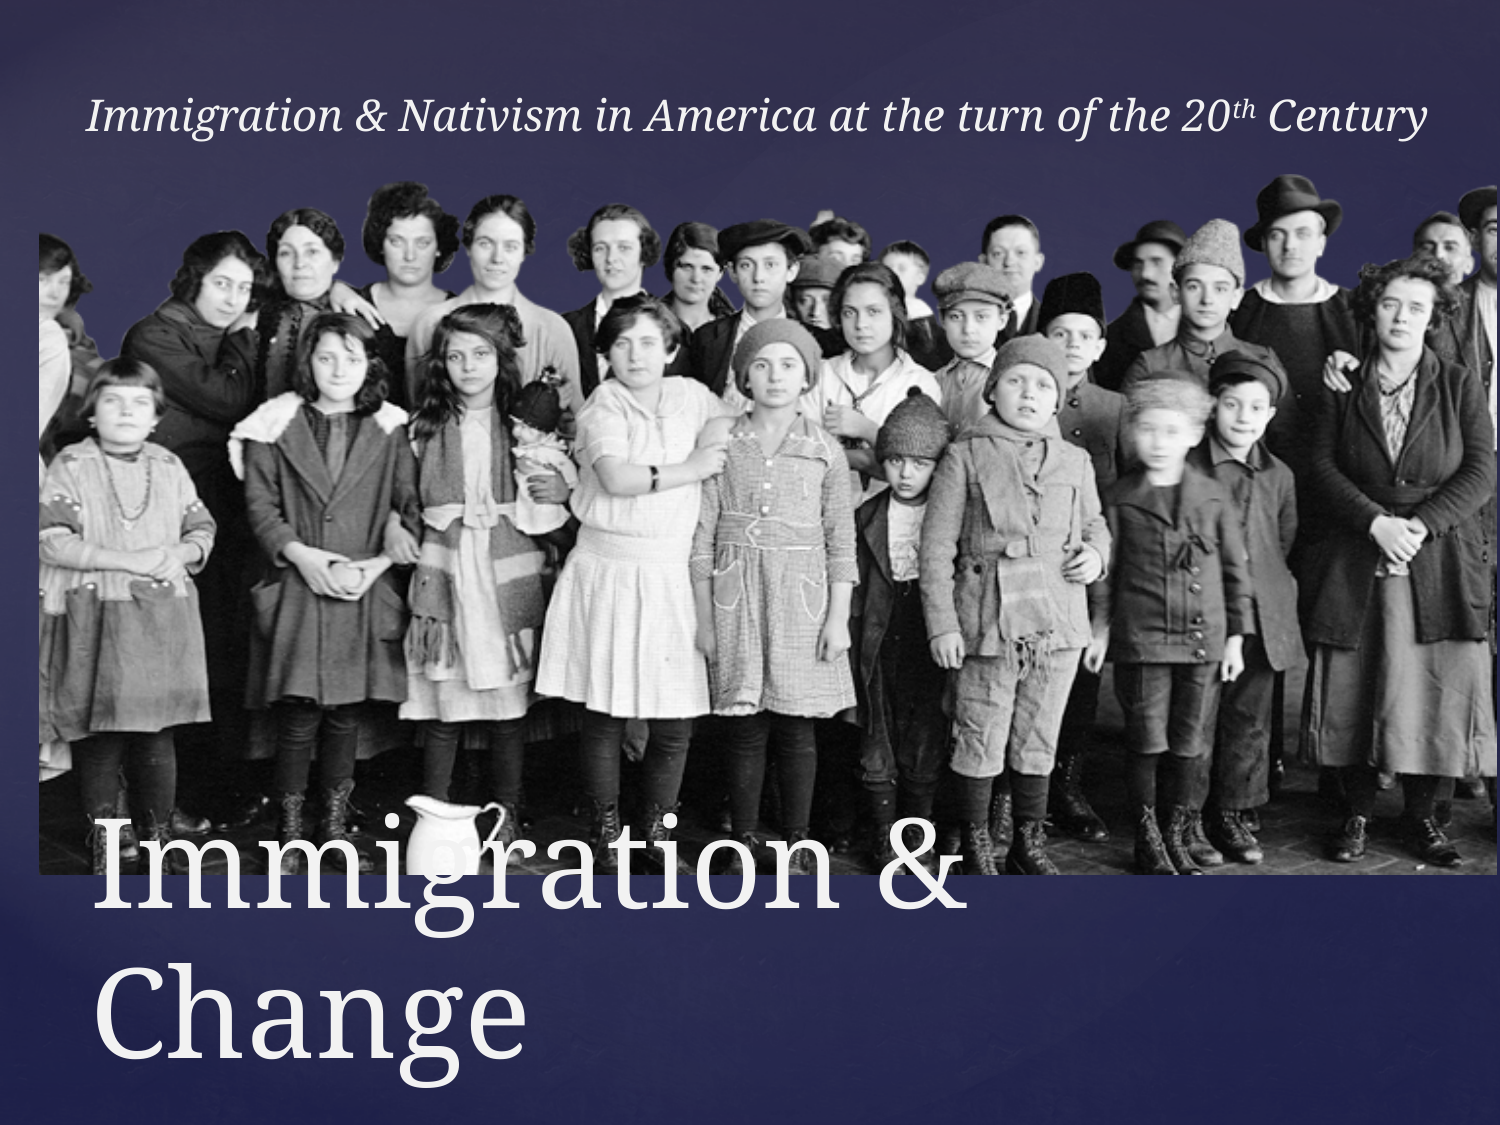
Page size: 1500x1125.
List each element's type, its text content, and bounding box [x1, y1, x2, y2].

picture [39, 174, 1497, 876]
subtitle Immigration & Nativism in America at the turn of the 20th Century [39, 57, 1475, 171]
title Immigration & Change [75, 912, 1450, 1091]
